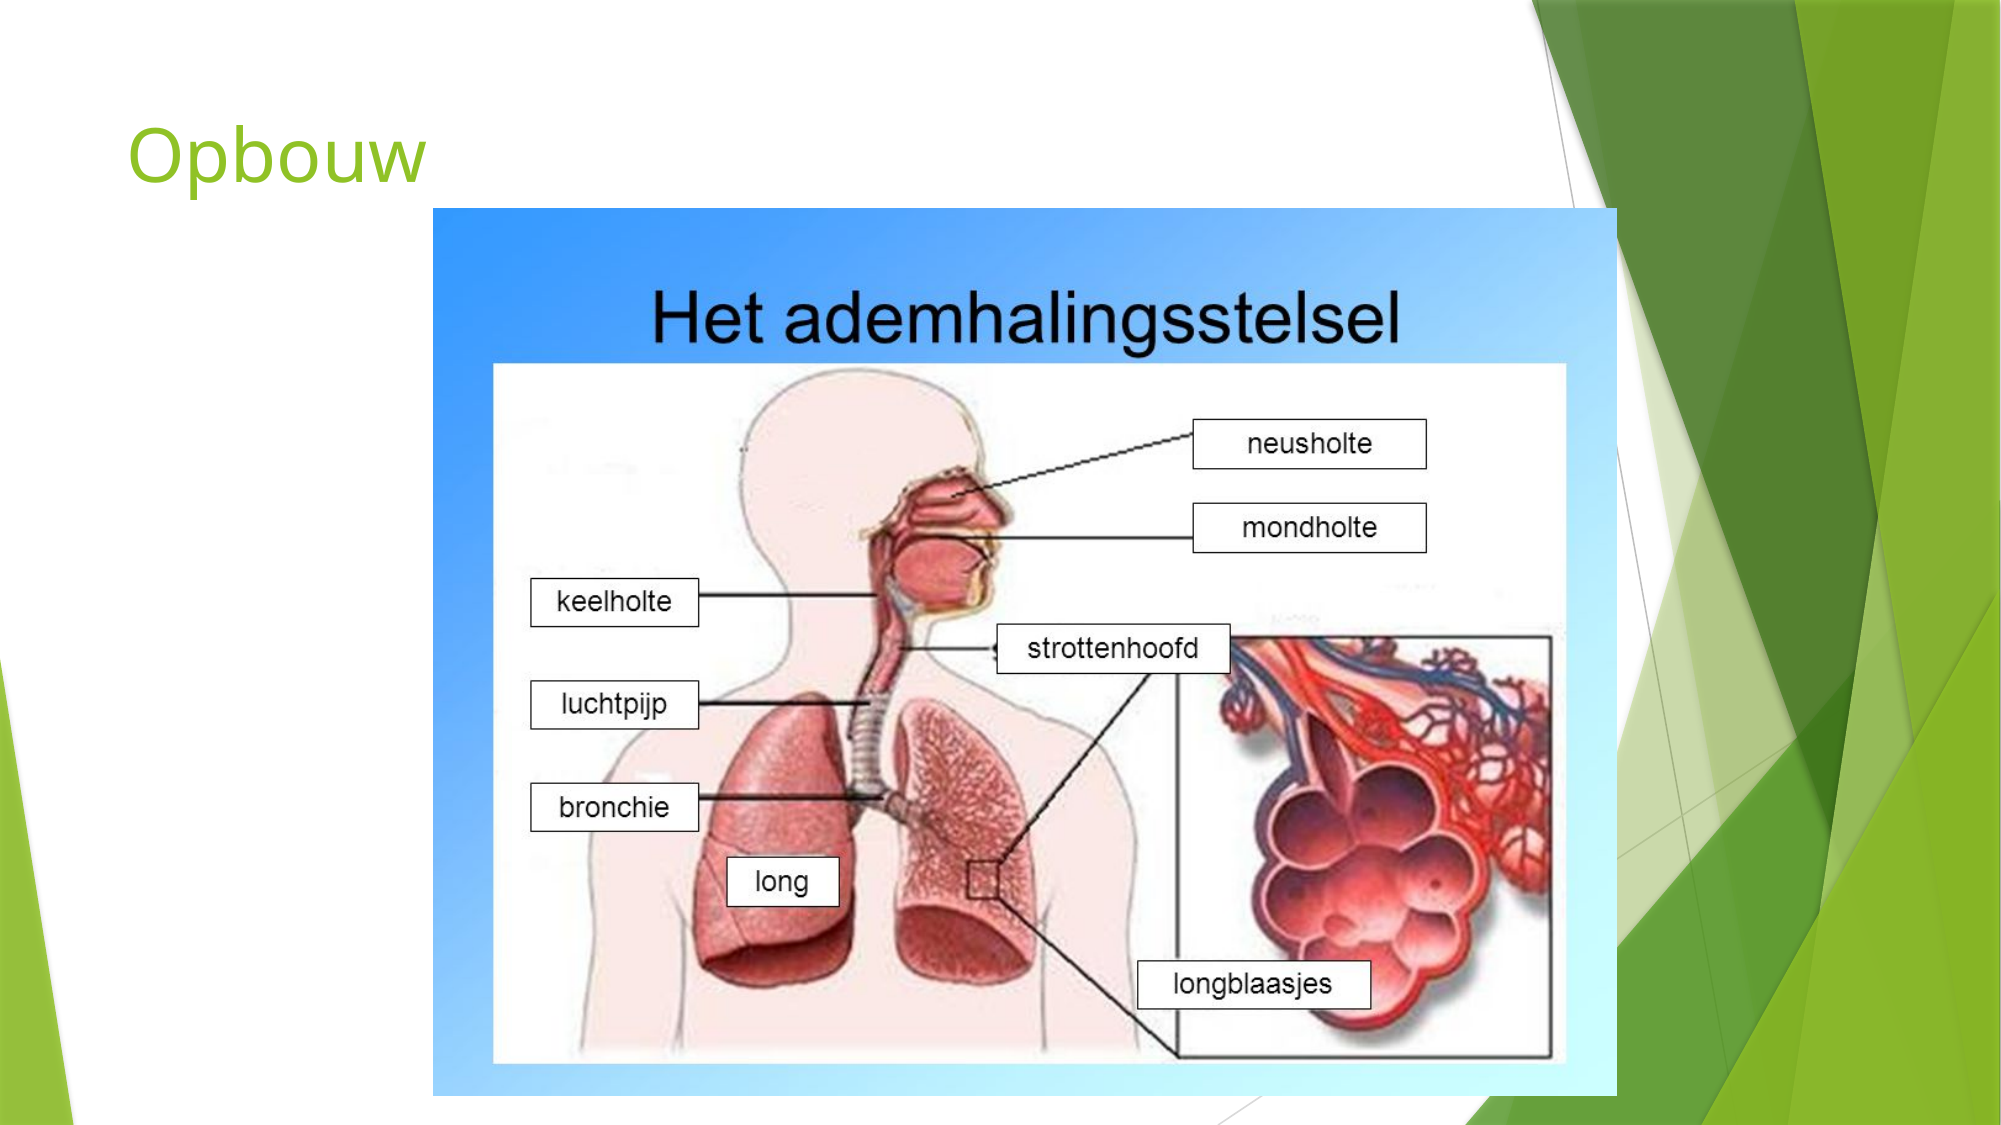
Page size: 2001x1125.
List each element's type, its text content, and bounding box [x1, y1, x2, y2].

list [432, 207, 1617, 1097]
title Opbouw [111, 99, 1522, 317]
